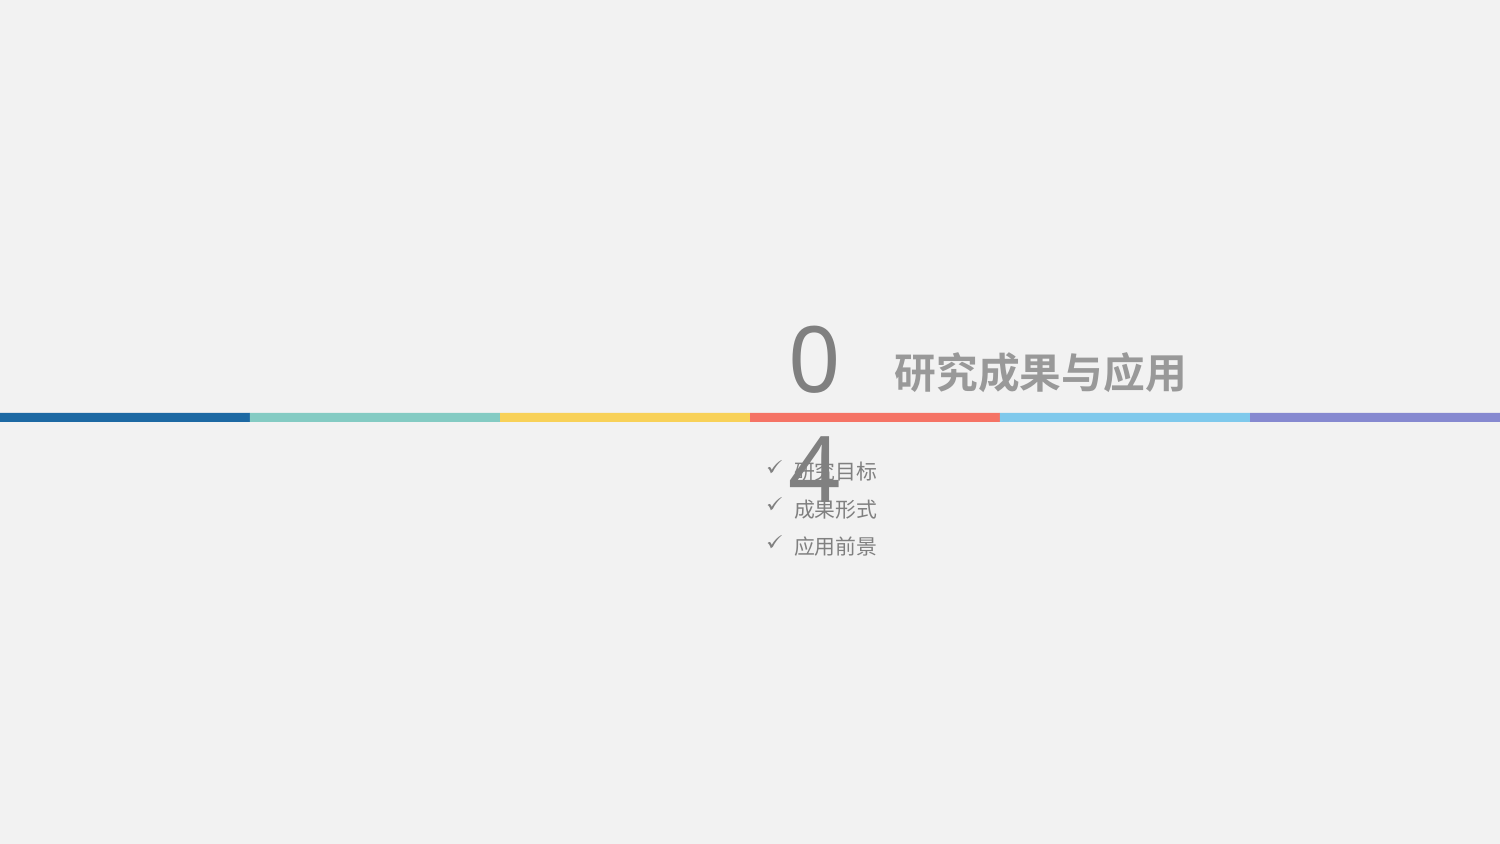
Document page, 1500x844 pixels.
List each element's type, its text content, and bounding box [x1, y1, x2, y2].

text_box 04 [750, 430, 880, 529]
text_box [0, 412, 1500, 423]
text_box 04 [750, 293, 880, 411]
text_box 研究目标 成果形式 应用前景 [751, 439, 893, 567]
text_box 研究成果与应用 [880, 339, 1235, 405]
